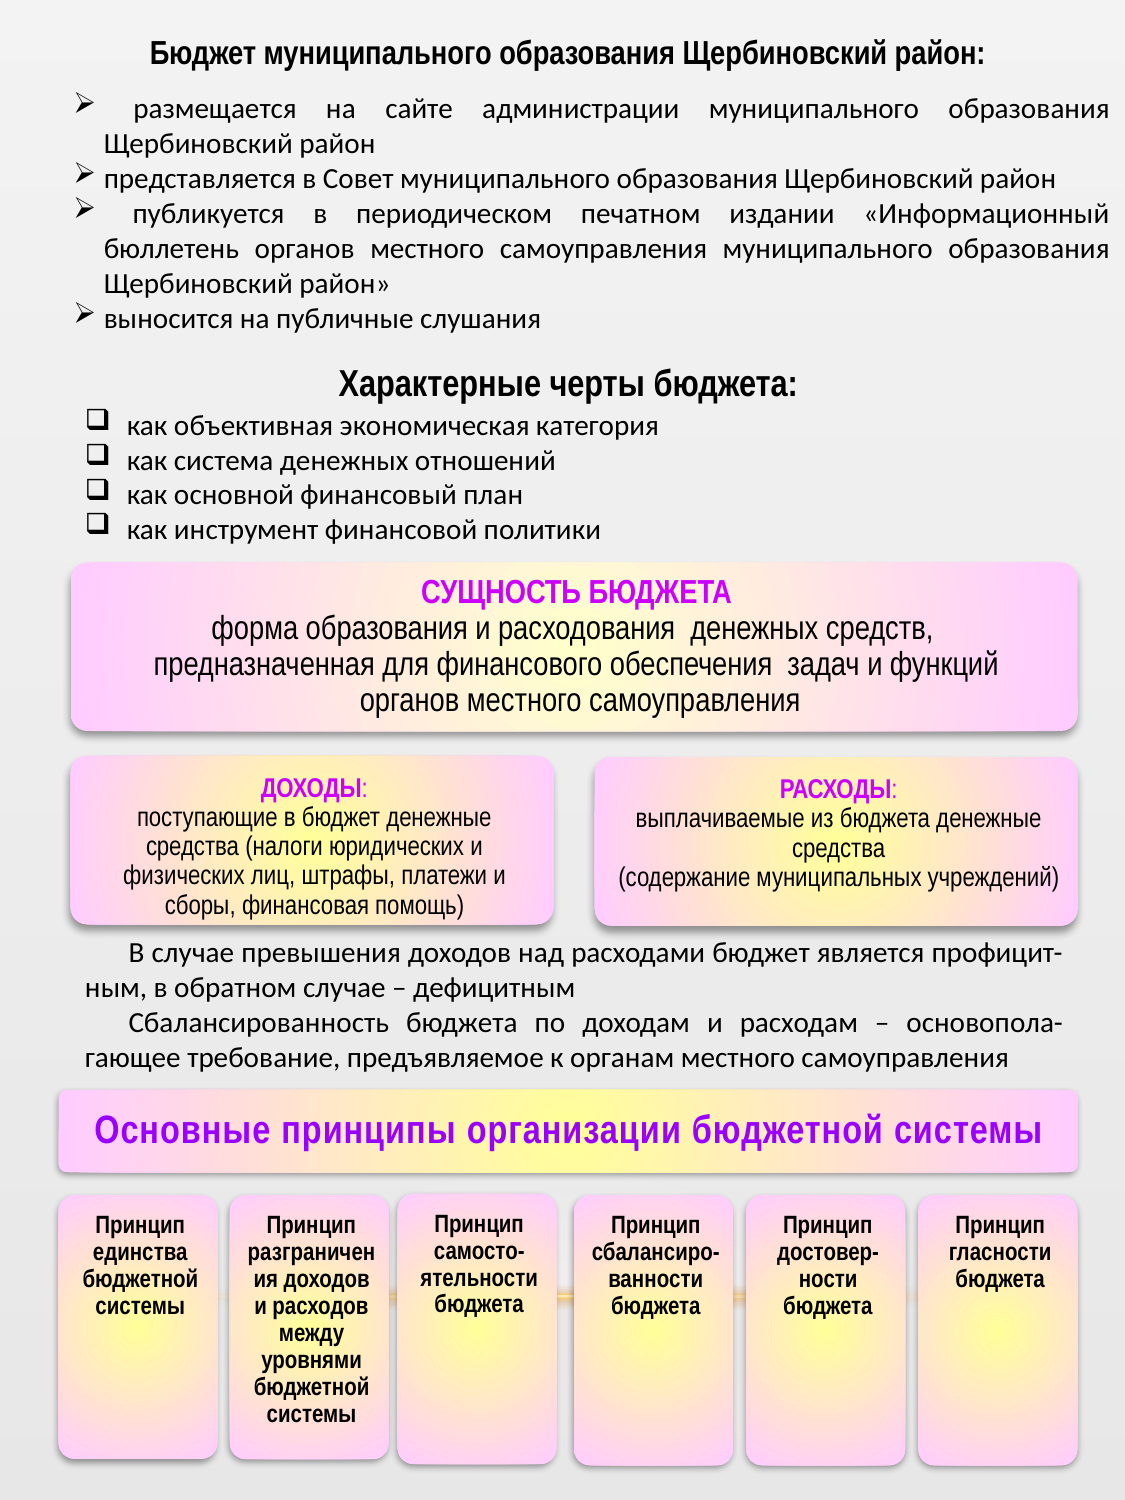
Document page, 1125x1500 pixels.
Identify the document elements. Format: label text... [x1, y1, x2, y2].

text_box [70, 562, 1079, 926]
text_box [58, 1089, 1079, 1500]
text_box как объективная экономическая категория как система денежных отношений как основной финансовый план как инструмент финансовой политики [70, 398, 1079, 553]
picture [0, 0, 1125, 1500]
text_box В случае превышения доходов над расходами бюджет является профицит-ным, в обратном случае – дефицитным Сбалансированность бюджета по доходам и расходам – основопола-гающее требование, предъявляемое к органам местного самоуправления [70, 937, 1079, 1081]
text_box Бюджет муниципального образования Щербиновский район: [58, 23, 1078, 79]
text_box размещается на сайте администрации муниципального образования Щербиновский район представляется в Совет муниципального образования Щербиновский район публикуется в периодическом печатном издании «Информационный бюллетень органов местного самоуправления муниципального образования Щербиновский район» выносится на публичные слушания [58, 81, 1125, 342]
text_box Характерные черты бюджета: [128, 351, 1008, 398]
